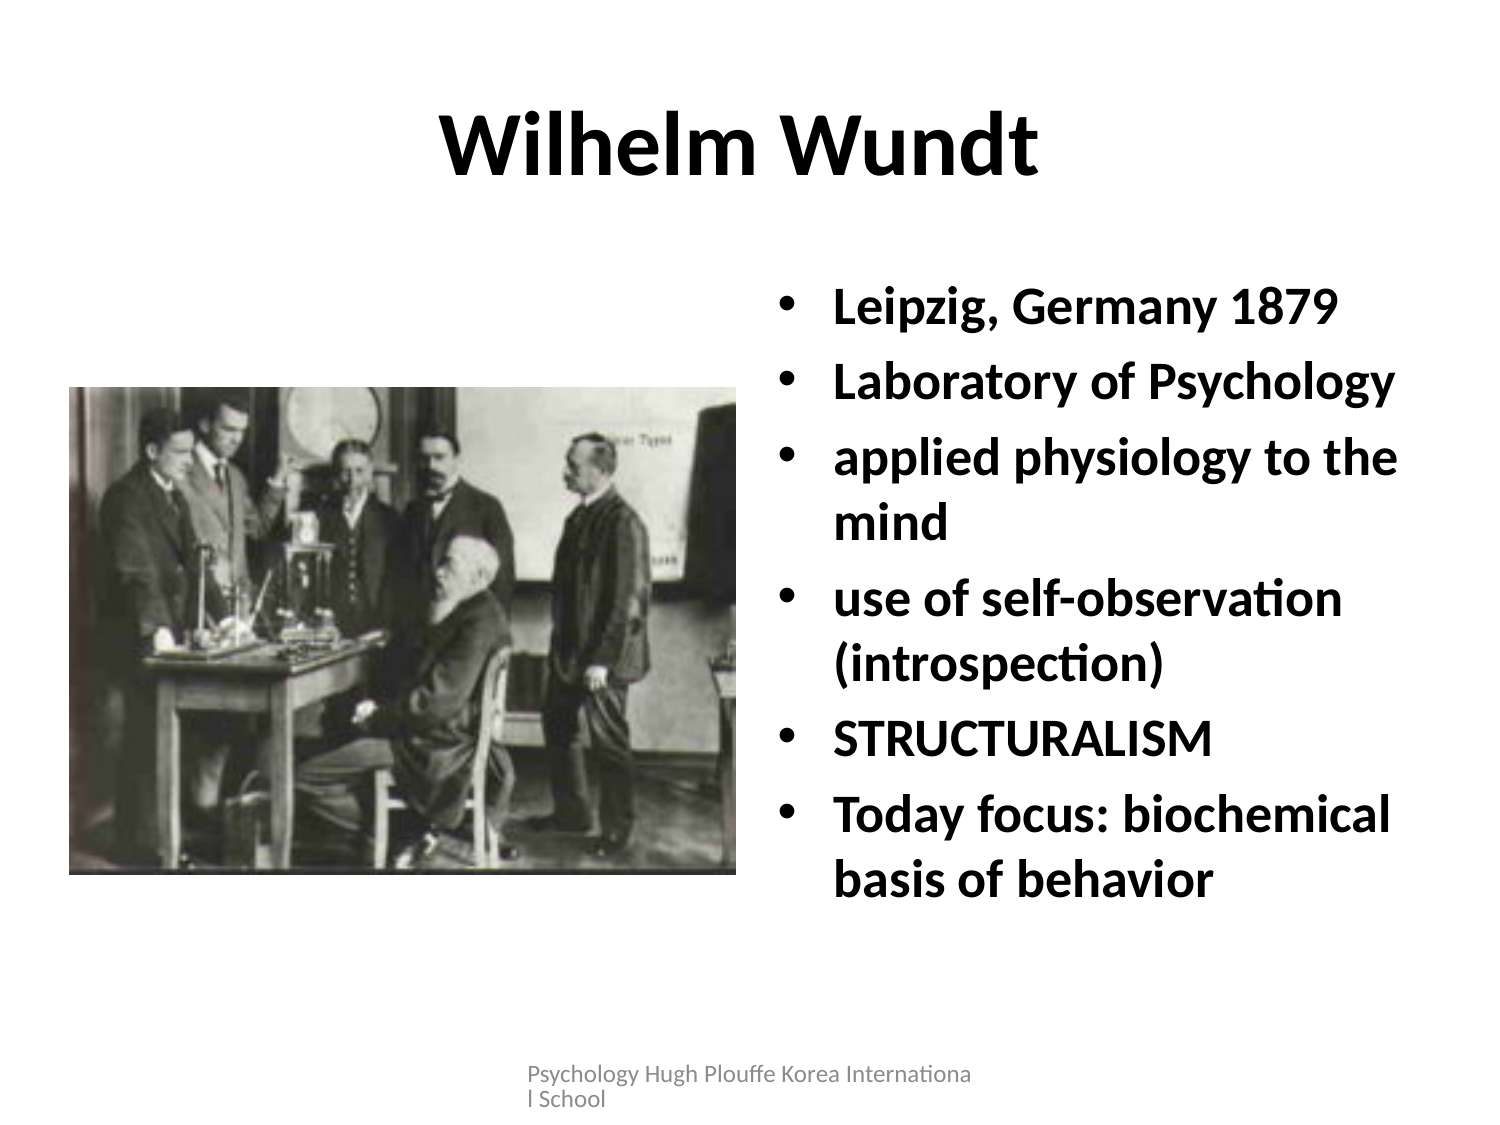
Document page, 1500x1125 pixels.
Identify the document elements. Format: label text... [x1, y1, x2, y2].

list Leipzig, Germany 1879 Laboratory of Psychology applied physiology to the mind use of self-observation (introspection) STRUCTURALISM Today focus: biochemical basis of behavior [762, 262, 1425, 1005]
footer Psychology Hugh Plouffe Korea International School [512, 1042, 988, 1103]
title Wilhelm Wundt [75, 45, 1425, 233]
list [69, 387, 737, 876]
